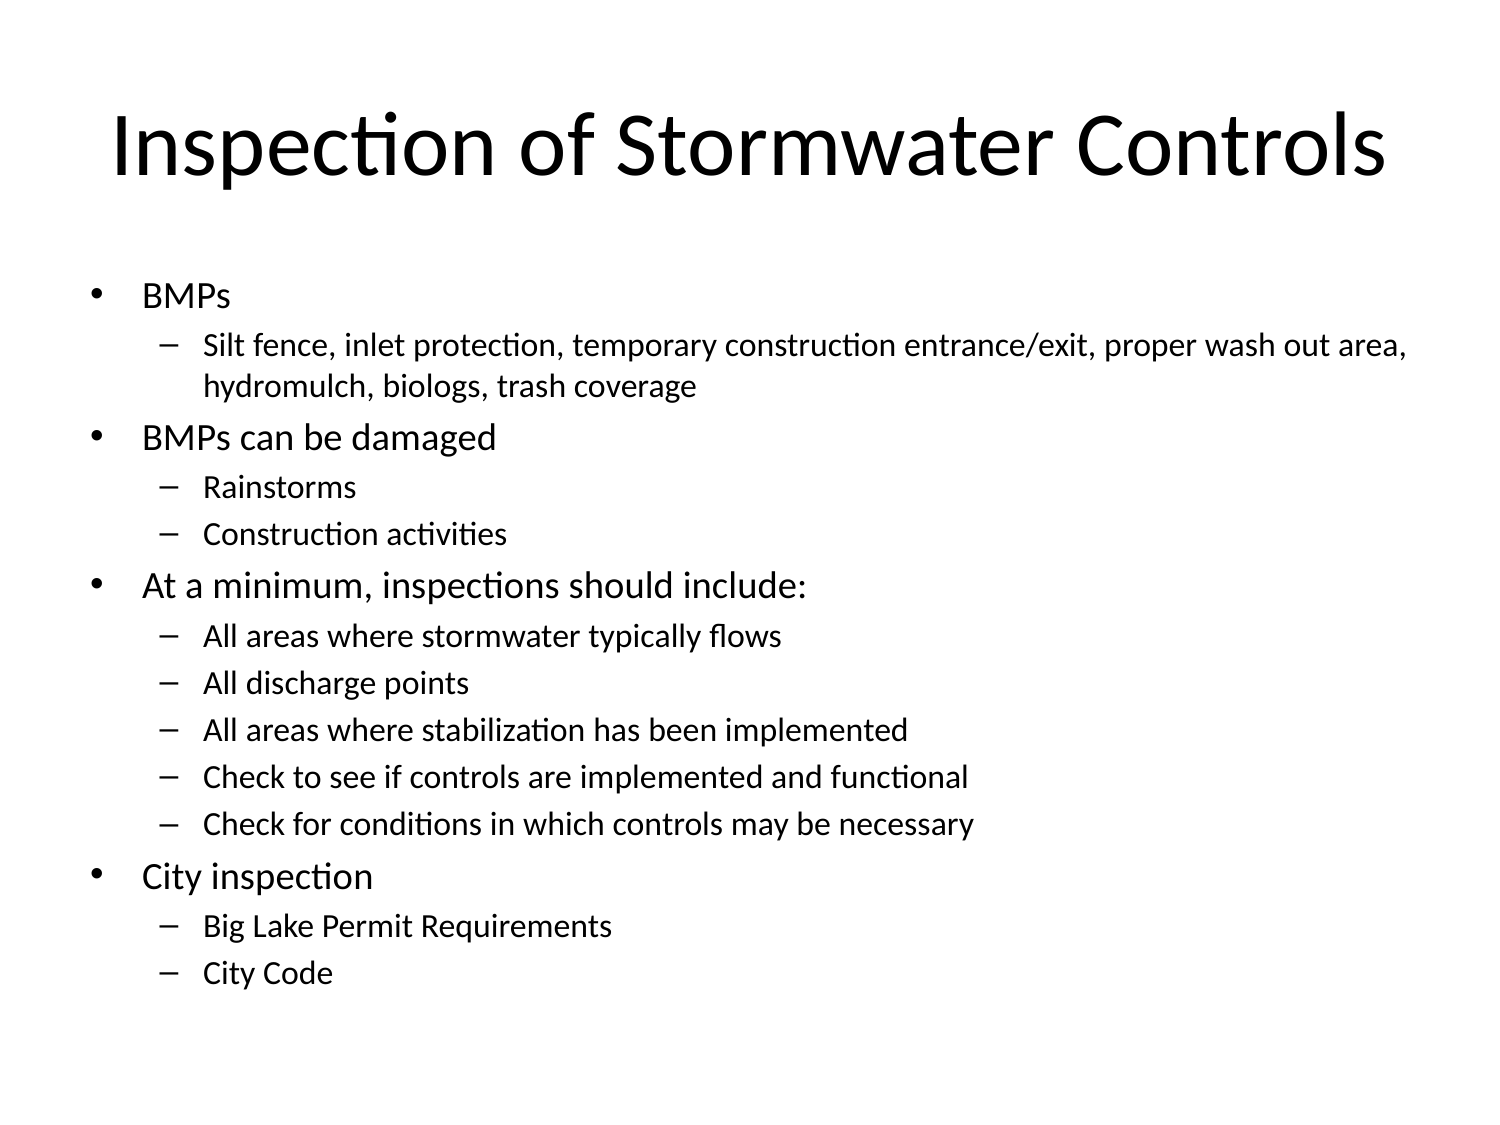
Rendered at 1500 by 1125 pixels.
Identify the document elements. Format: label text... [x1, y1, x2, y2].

title Inspection of Stormwater Controls [75, 45, 1425, 233]
list BMPs Silt fence, inlet protection, temporary construction entrance/exit, proper wash out area, hydromulch, biologs, trash coverage BMPs can be damaged Rainstorms Construction activities At a minimum, inspections should include: All areas where stormwater typically flows All discharge points All areas where stabilization has been implemented Check to see if controls are implemented and functional Check for conditions in which controls may be necessary City inspection Big Lake Permit Requirements City Code [75, 262, 1425, 1005]
